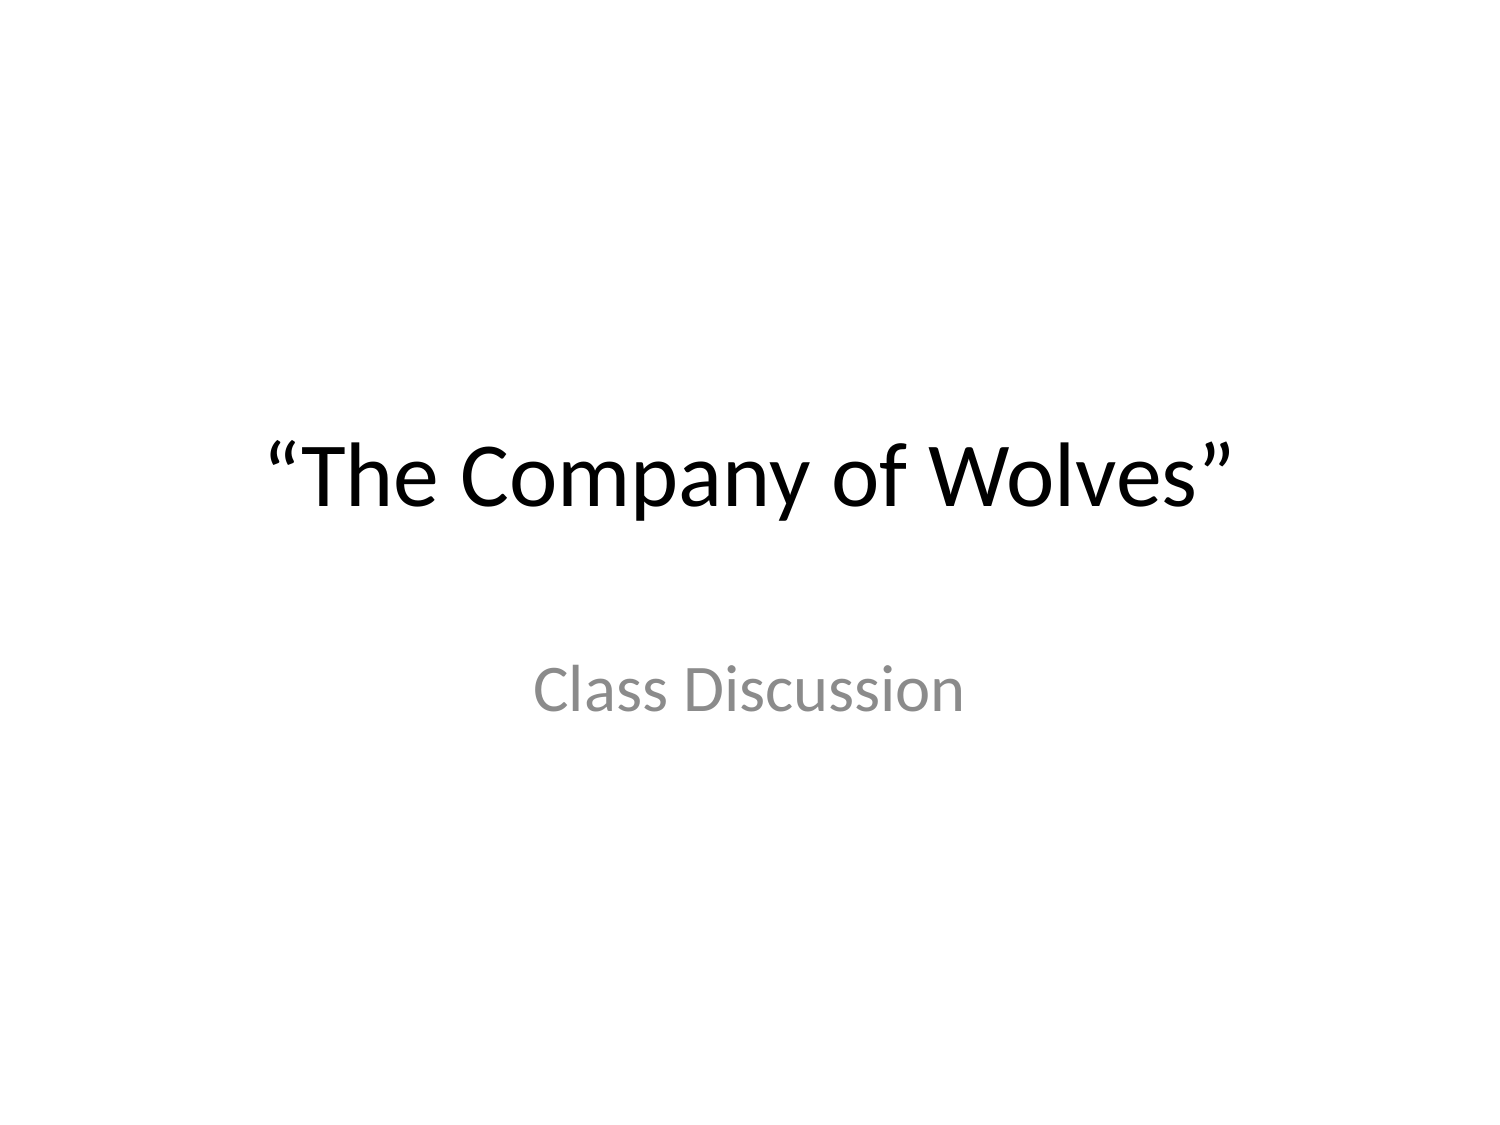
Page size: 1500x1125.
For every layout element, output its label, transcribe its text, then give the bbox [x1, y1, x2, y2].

subtitle Class Discussion [225, 637, 1275, 925]
title “The Company of Wolves” [112, 349, 1388, 591]
